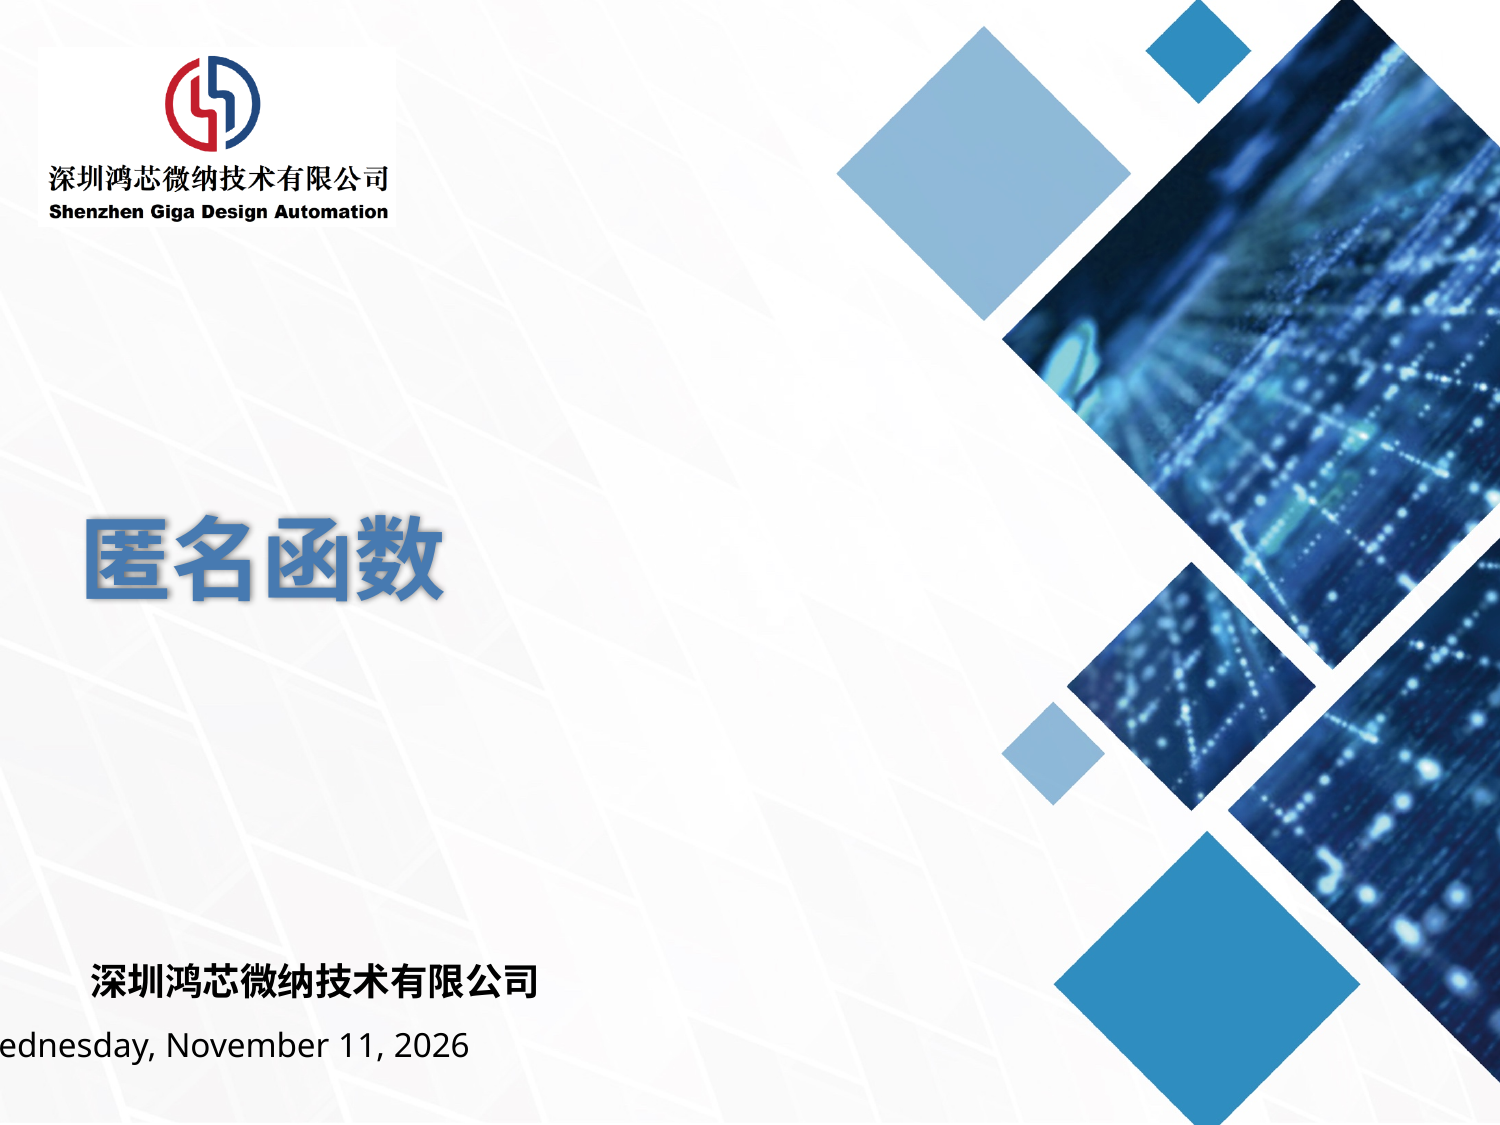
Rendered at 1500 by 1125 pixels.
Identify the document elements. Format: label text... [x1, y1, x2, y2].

title 匿名函数 [64, 361, 1046, 752]
picture [0, 0, 1500, 1125]
picture [3, 1041, 12, 1046]
